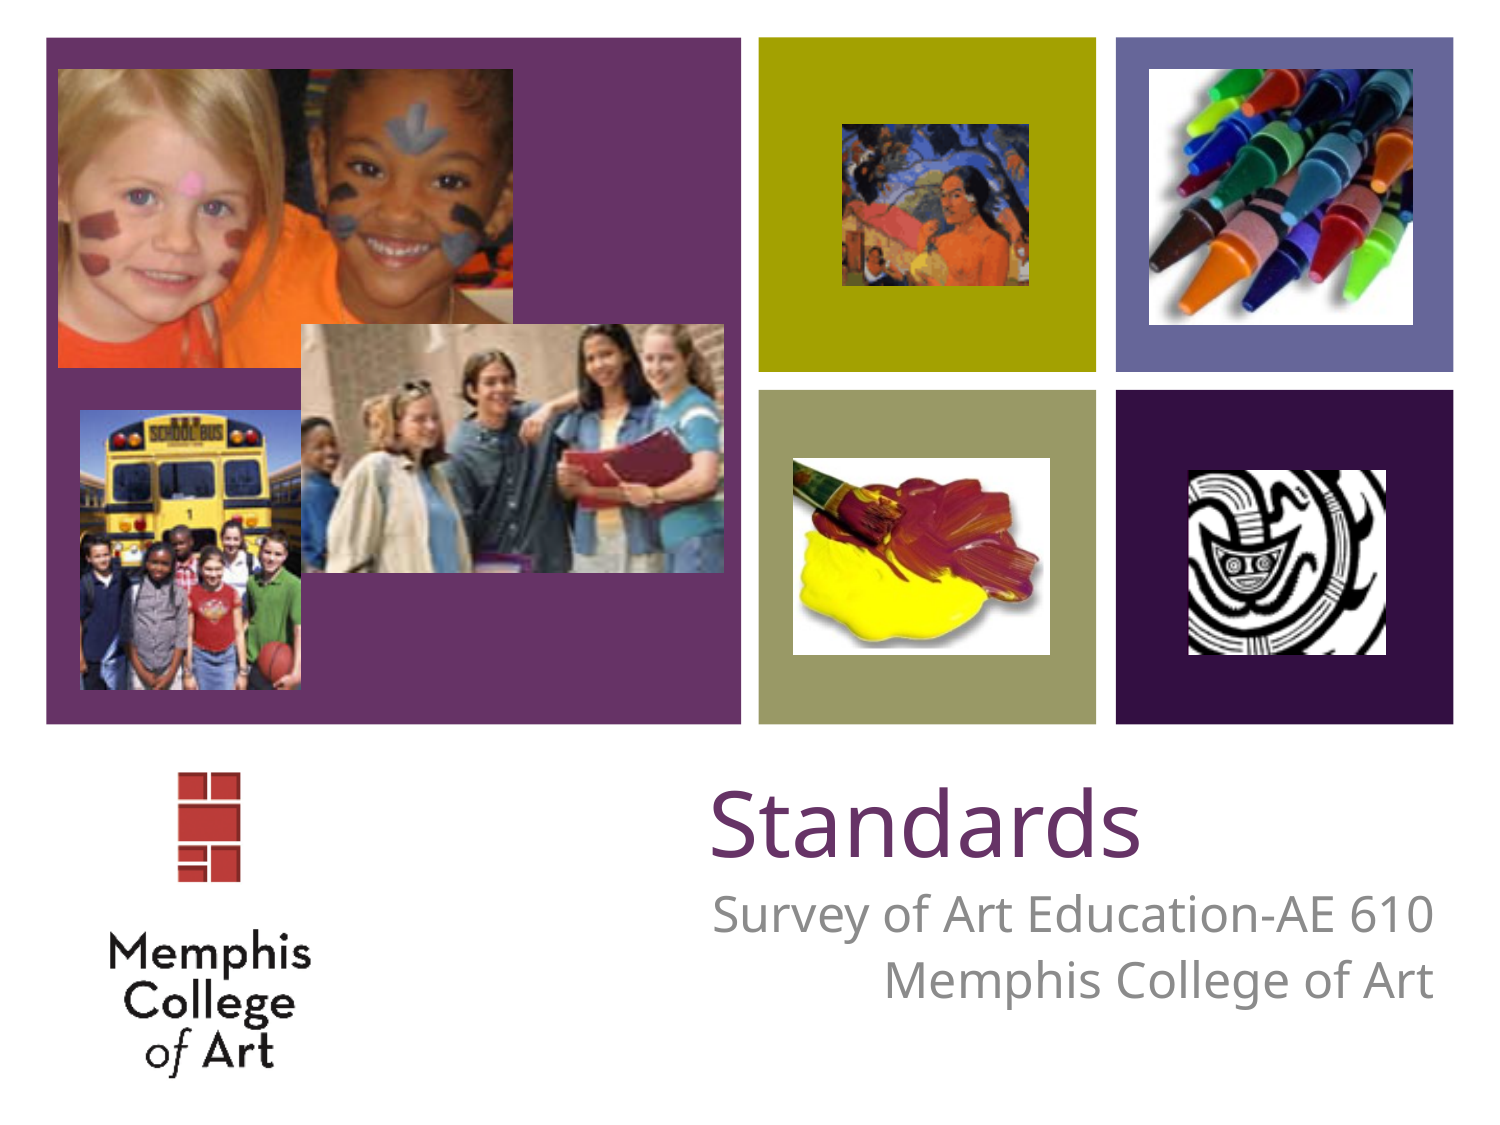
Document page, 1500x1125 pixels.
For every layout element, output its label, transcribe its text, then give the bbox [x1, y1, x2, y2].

picture [793, 458, 1051, 655]
picture [1186, 470, 1386, 655]
picture [57, 755, 364, 1101]
picture [842, 124, 1029, 286]
title Standards [693, 758, 1450, 875]
subtitle Survey of Art Education-AE 610 Memphis College of Art [512, 875, 1450, 1088]
picture [57, 68, 725, 574]
picture [1149, 68, 1413, 326]
picture [79, 409, 302, 691]
